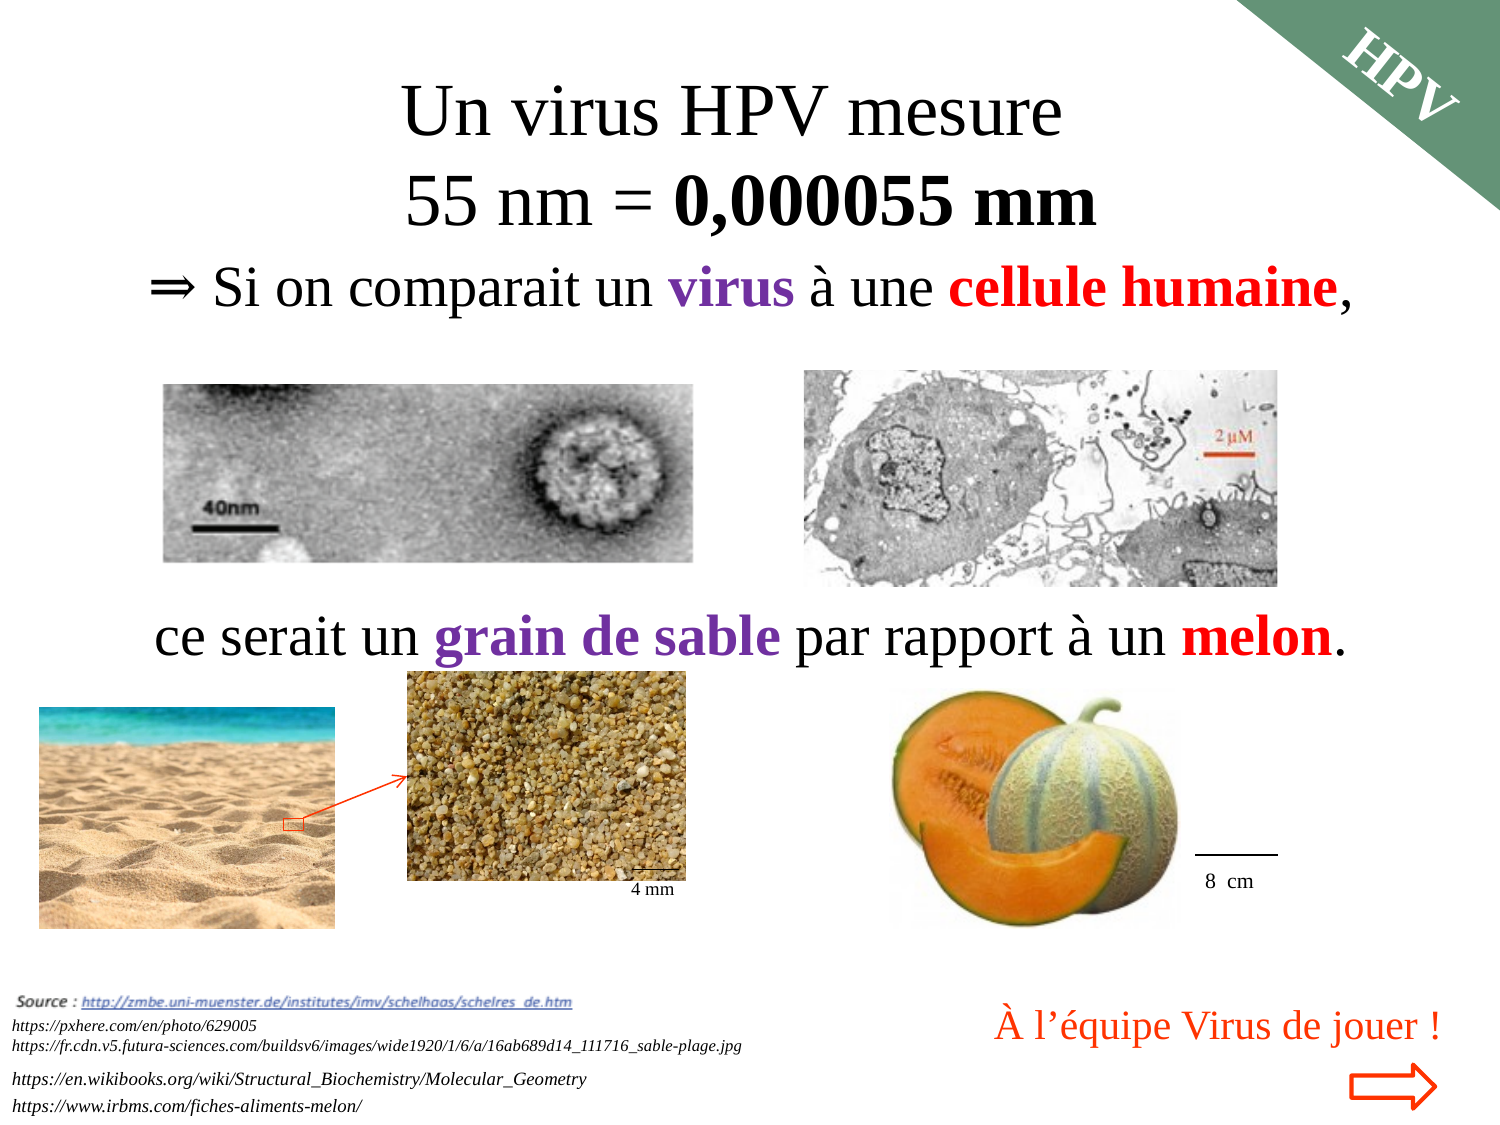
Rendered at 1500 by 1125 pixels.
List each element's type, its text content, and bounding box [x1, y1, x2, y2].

text_box À l’équipe Virus de jouer ! [978, 990, 1458, 1055]
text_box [38, 671, 686, 929]
picture [64, 370, 1278, 588]
text_box https://en.wikibooks.org/wiki/Structural_Biochemistry/Molecular_Geometry [0, 1062, 686, 1097]
text_box https://pxhere.com/en/photo/629005 https://fr.cdn.v5.futura-sciences.com/buildsv6/images/wide1920/1/6/a/16ab689d14_111716_sable-plage.jpg [0, 1007, 804, 1062]
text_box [889, 688, 1279, 929]
text_box HPV [1317, 0, 1493, 159]
text_box Un virus HPV mesure 55 nm = 0,000055 mm ⇒ Si on comparait un virus à une cellule humaine, ce serait un grain de sable par rapport à un melon. [1, 52, 1500, 675]
picture [0, 987, 579, 1013]
text_box https://www.irbms.com/fiches-aliments-melon/ [0, 1086, 456, 1124]
text_box [1349, 1062, 1438, 1111]
text_box [1233, 0, 1500, 214]
